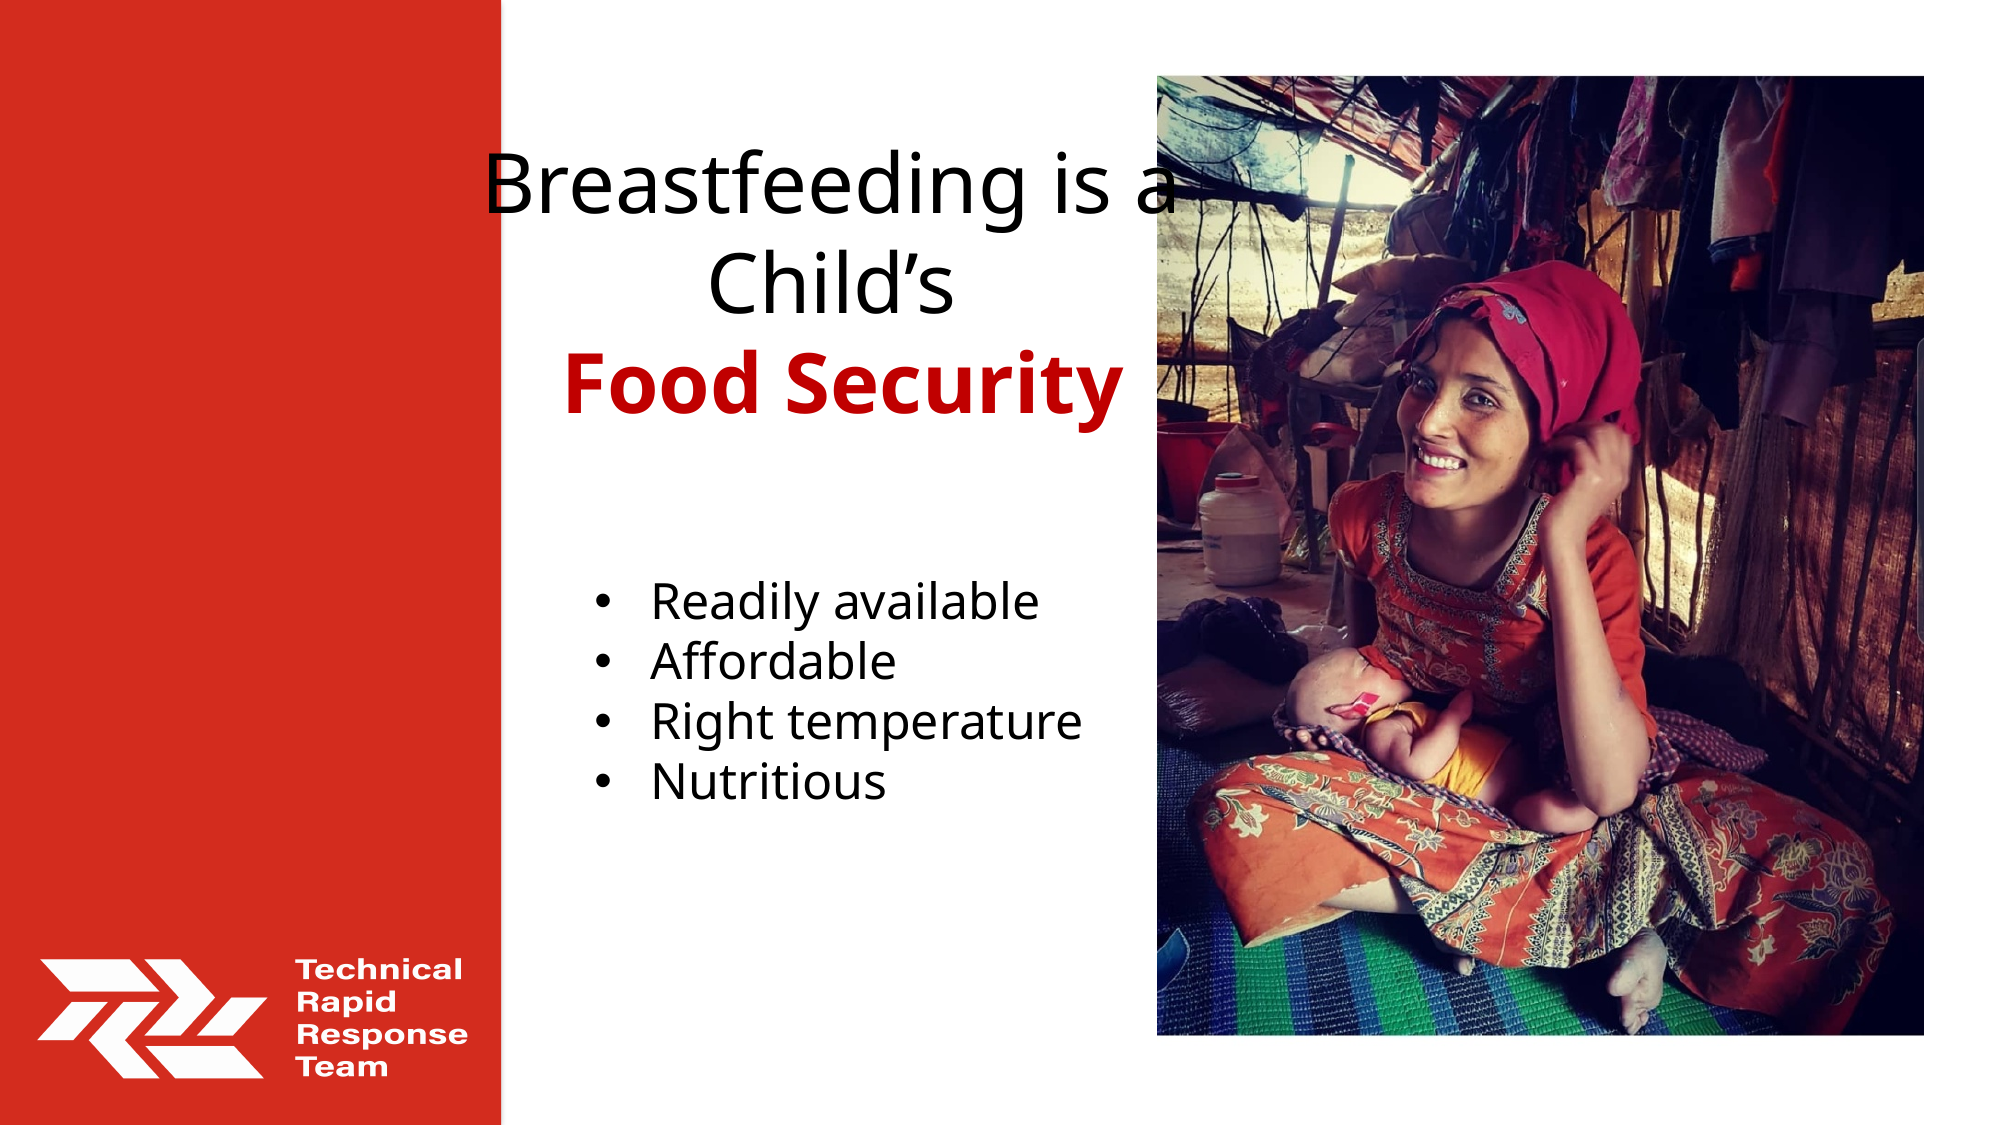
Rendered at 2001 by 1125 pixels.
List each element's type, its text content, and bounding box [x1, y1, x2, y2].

text_box Breastfeeding is a Child’s Food Security [466, 123, 1151, 438]
picture [26, 942, 482, 1090]
picture [1156, 73, 1924, 1052]
text_box Readily available Affordable Right temperature Nutritious [579, 562, 1099, 998]
